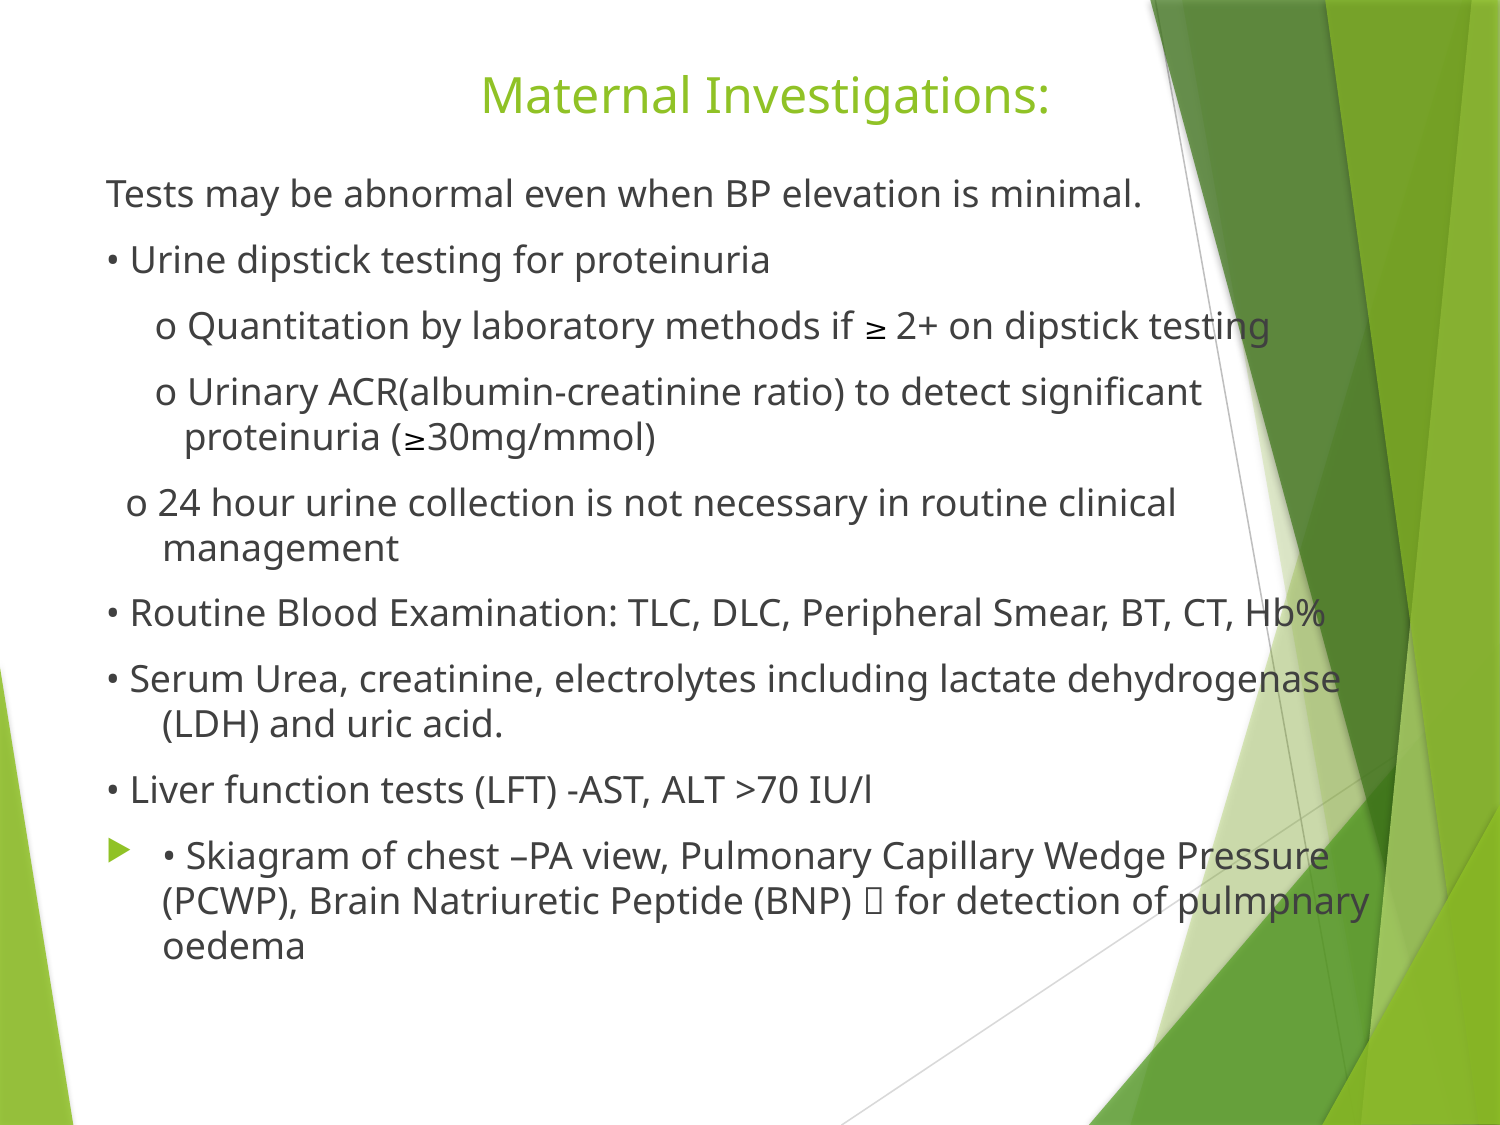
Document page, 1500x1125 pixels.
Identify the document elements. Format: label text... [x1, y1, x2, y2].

list Tests may be abnormal even when BP elevation is minimal. • Urine dipstick testing for proteinuria o Quantitation by laboratory methods if ≥ 2+ on dipstick testing o Urinary ACR(albumin-creatinine ratio) to detect significant proteinuria (≥30mg/mmol) o 24 hour urine collection is not necessary in routine clinical management • Routine Blood Examination: TLC, DLC, Peripheral Smear, BT, CT, Hb% • Serum Urea, creatinine, electrolytes including lactate dehydrogenase (LDH) and uric acid. • Liver function tests (LFT) -AST, ALT >70 IU/l • Skiagram of chest –PA view, Pulmonary Capillary Wedge Pressure (PCWP), Brain Natriuretic Peptide (BNP)  for detection of pulmpnary oedema [90, 155, 1441, 970]
title Maternal Investigations: [90, 0, 1441, 139]
